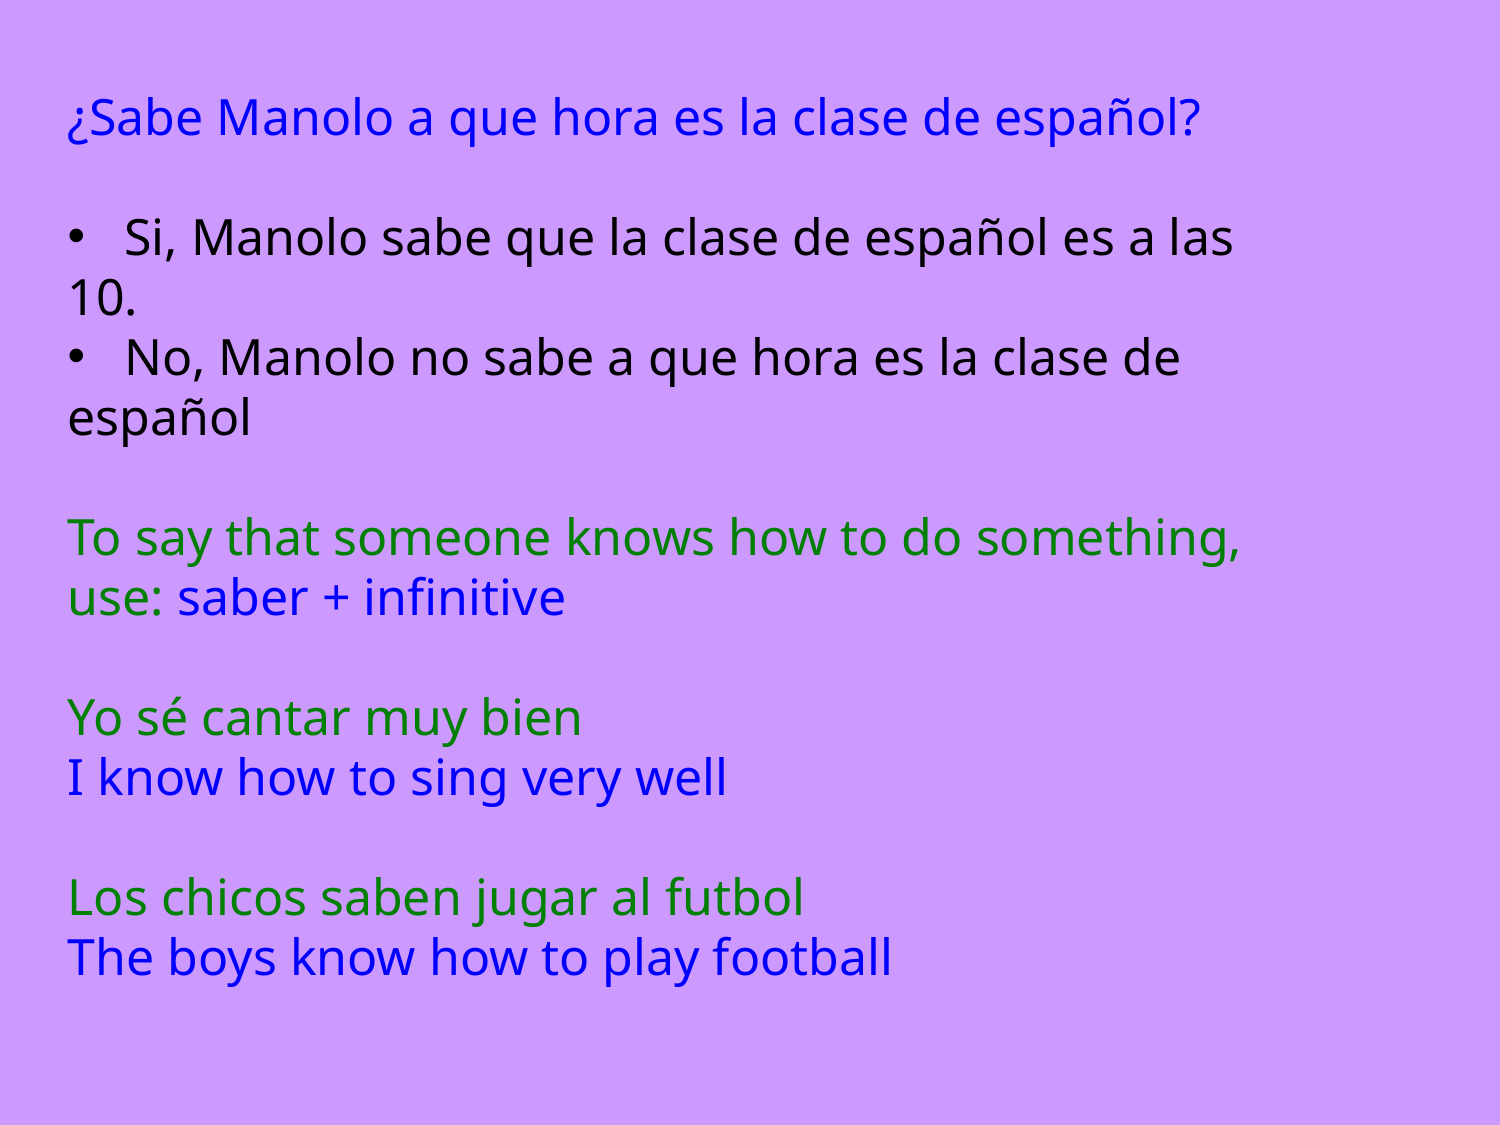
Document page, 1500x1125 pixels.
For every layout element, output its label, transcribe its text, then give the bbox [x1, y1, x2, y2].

text_box ¿Sabe Manolo a que hora es la clase de español? Si, Manolo sabe que la clase de español es a las 10. No, Manolo no sabe a que hora es la clase de español To say that someone knows how to do something, use: saber + infinitive Yo sé cantar muy bien I know how to sing very well Los chicos saben jugar al futbol The boys know how to play football [53, 78, 1500, 1053]
